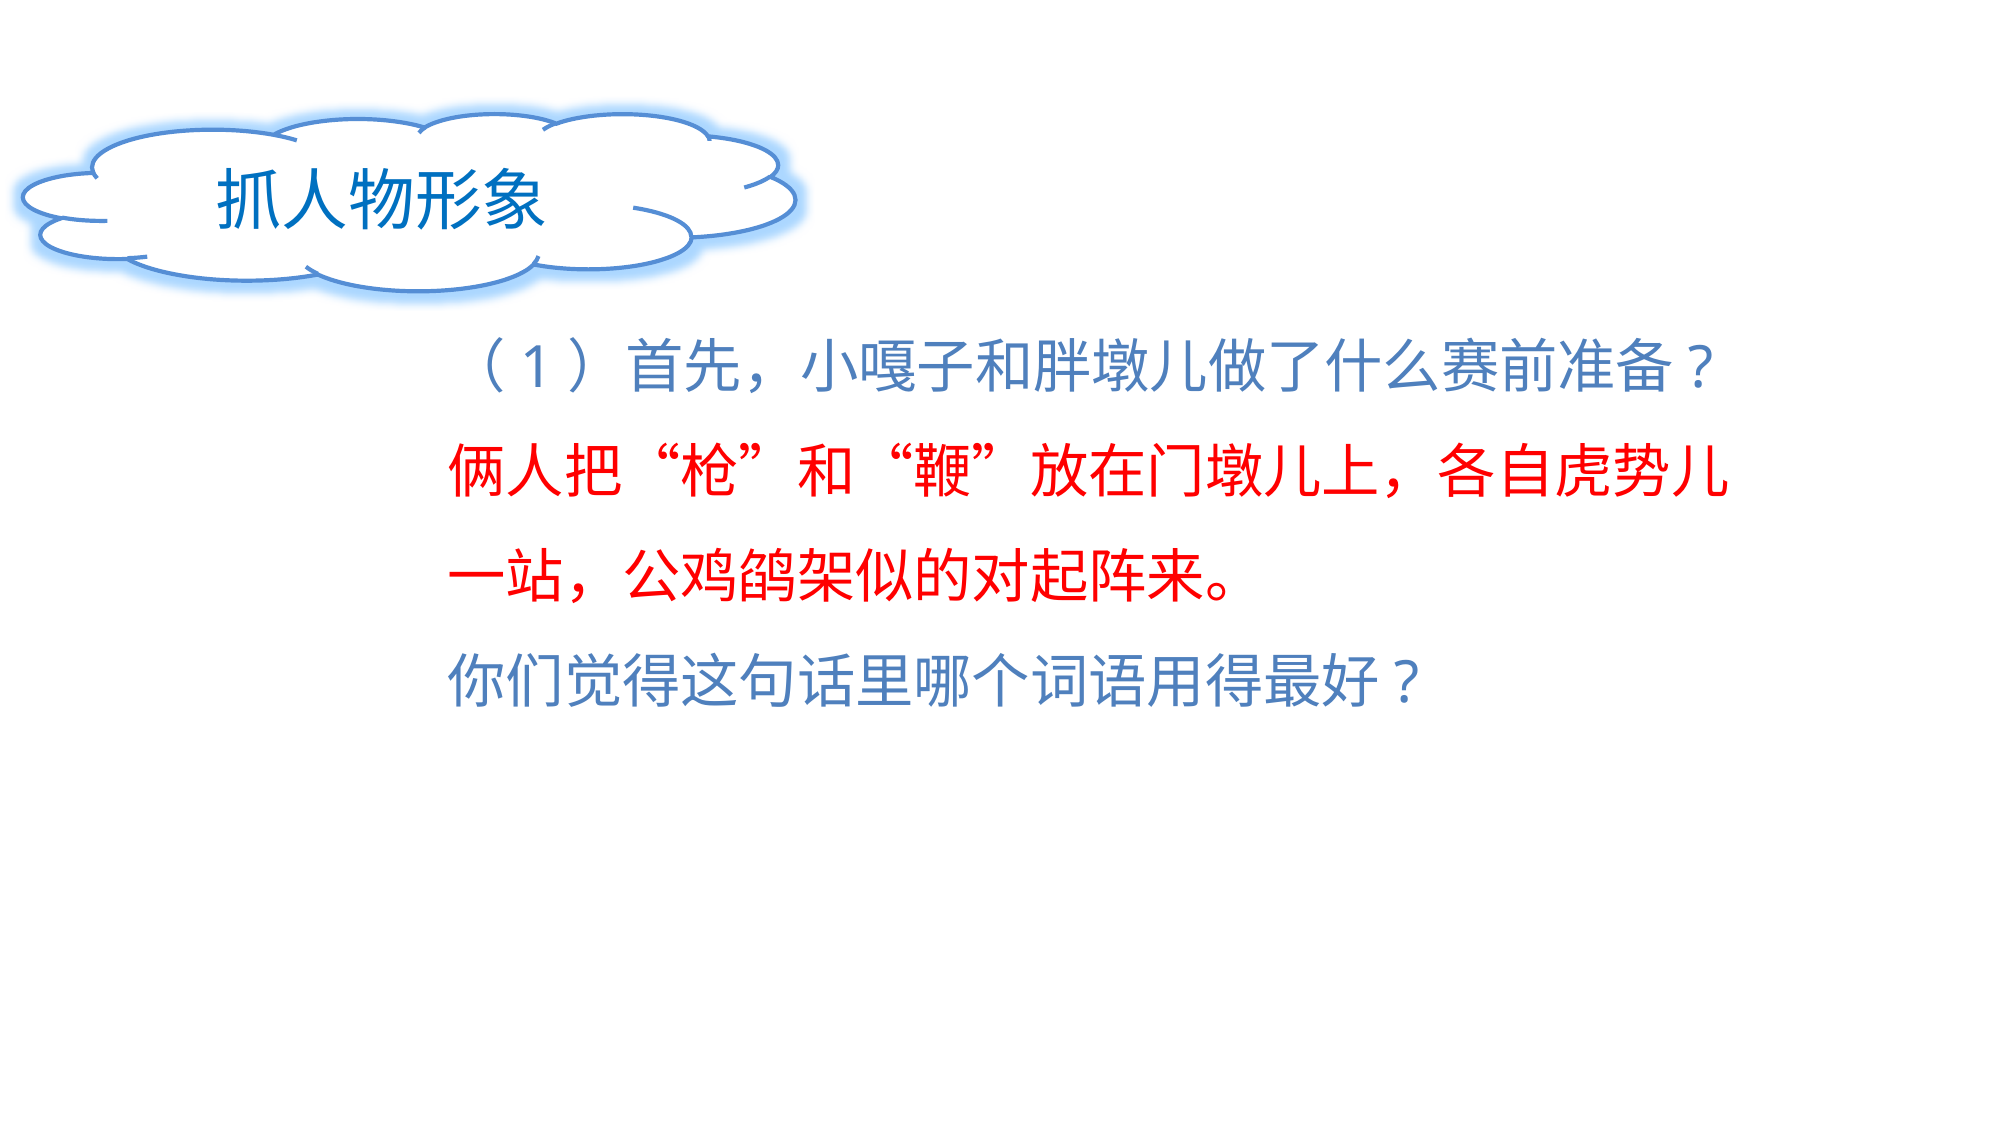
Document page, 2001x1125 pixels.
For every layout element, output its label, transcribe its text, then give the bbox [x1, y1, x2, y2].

text_box 抓人物形象 [21, 113, 797, 293]
text_box （1）首先，小嘎子和胖墩儿做了什么赛前准备? 俩人把“枪”和“鞭”放在门墩儿上，各自虎势儿一站，公鸡鹐架似的对起阵来。 你们觉得这句话里哪个词语用得最好? [432, 286, 1772, 722]
